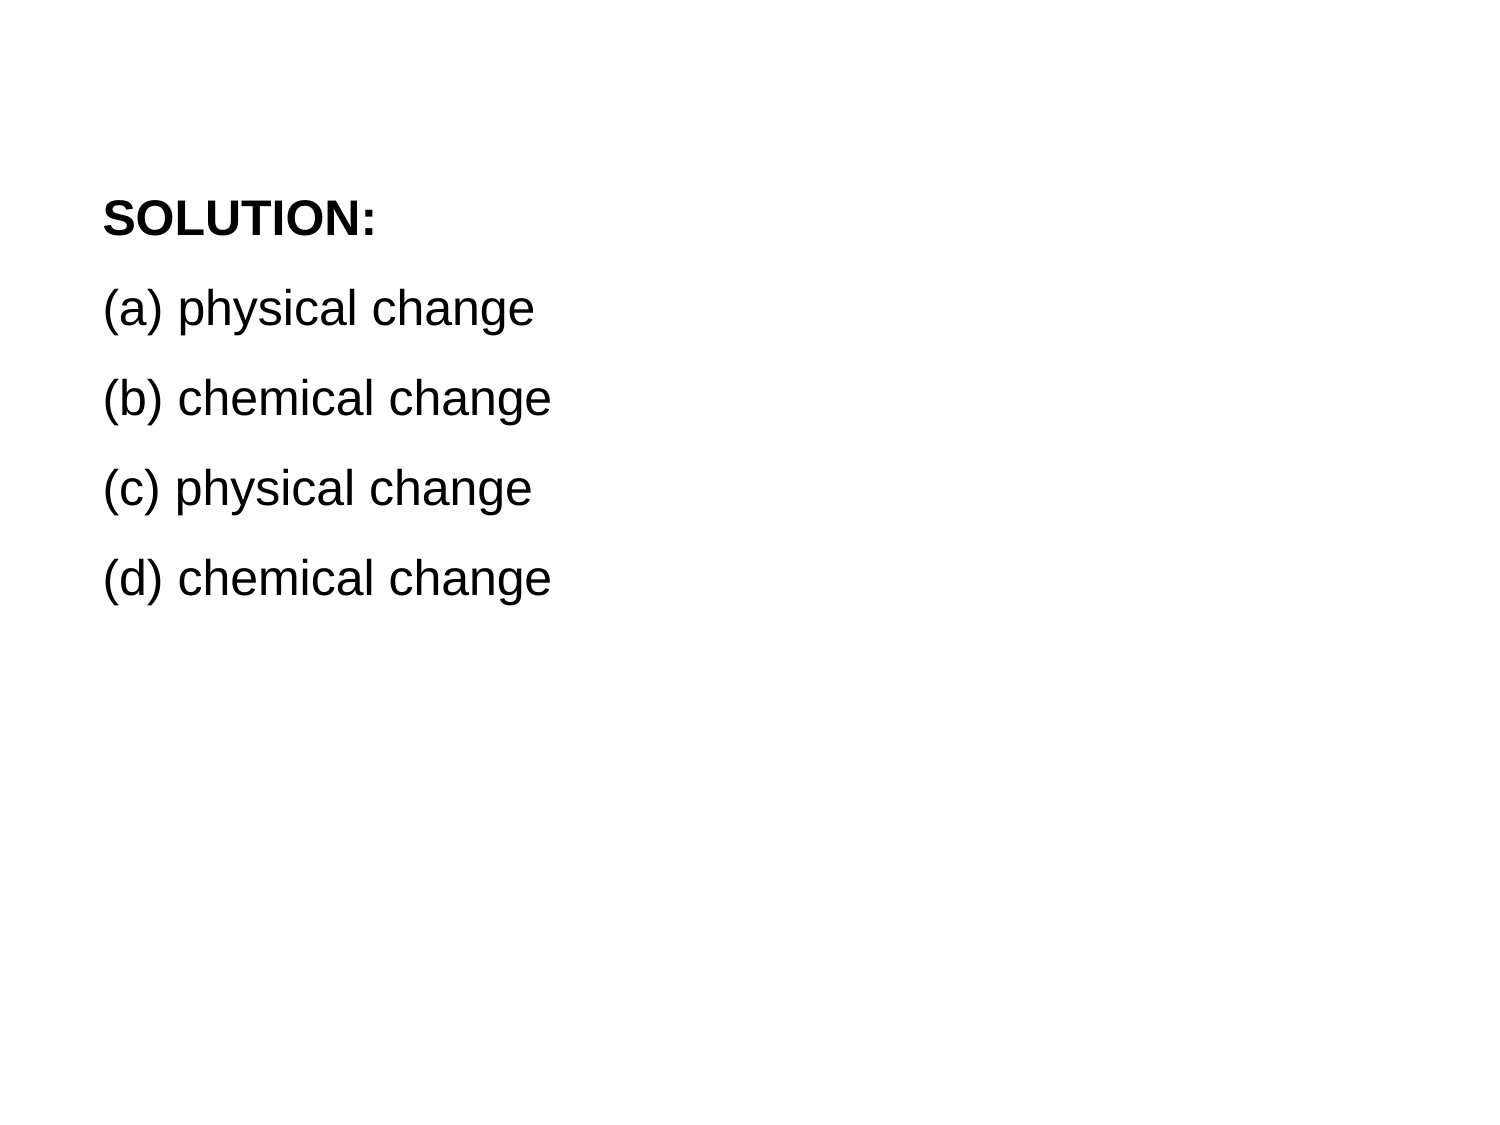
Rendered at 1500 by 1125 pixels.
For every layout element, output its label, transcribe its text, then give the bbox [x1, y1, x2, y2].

text_box SOLUTION: physical change (b) chemical change (c) physical change (d) chemical change [87, 147, 763, 613]
